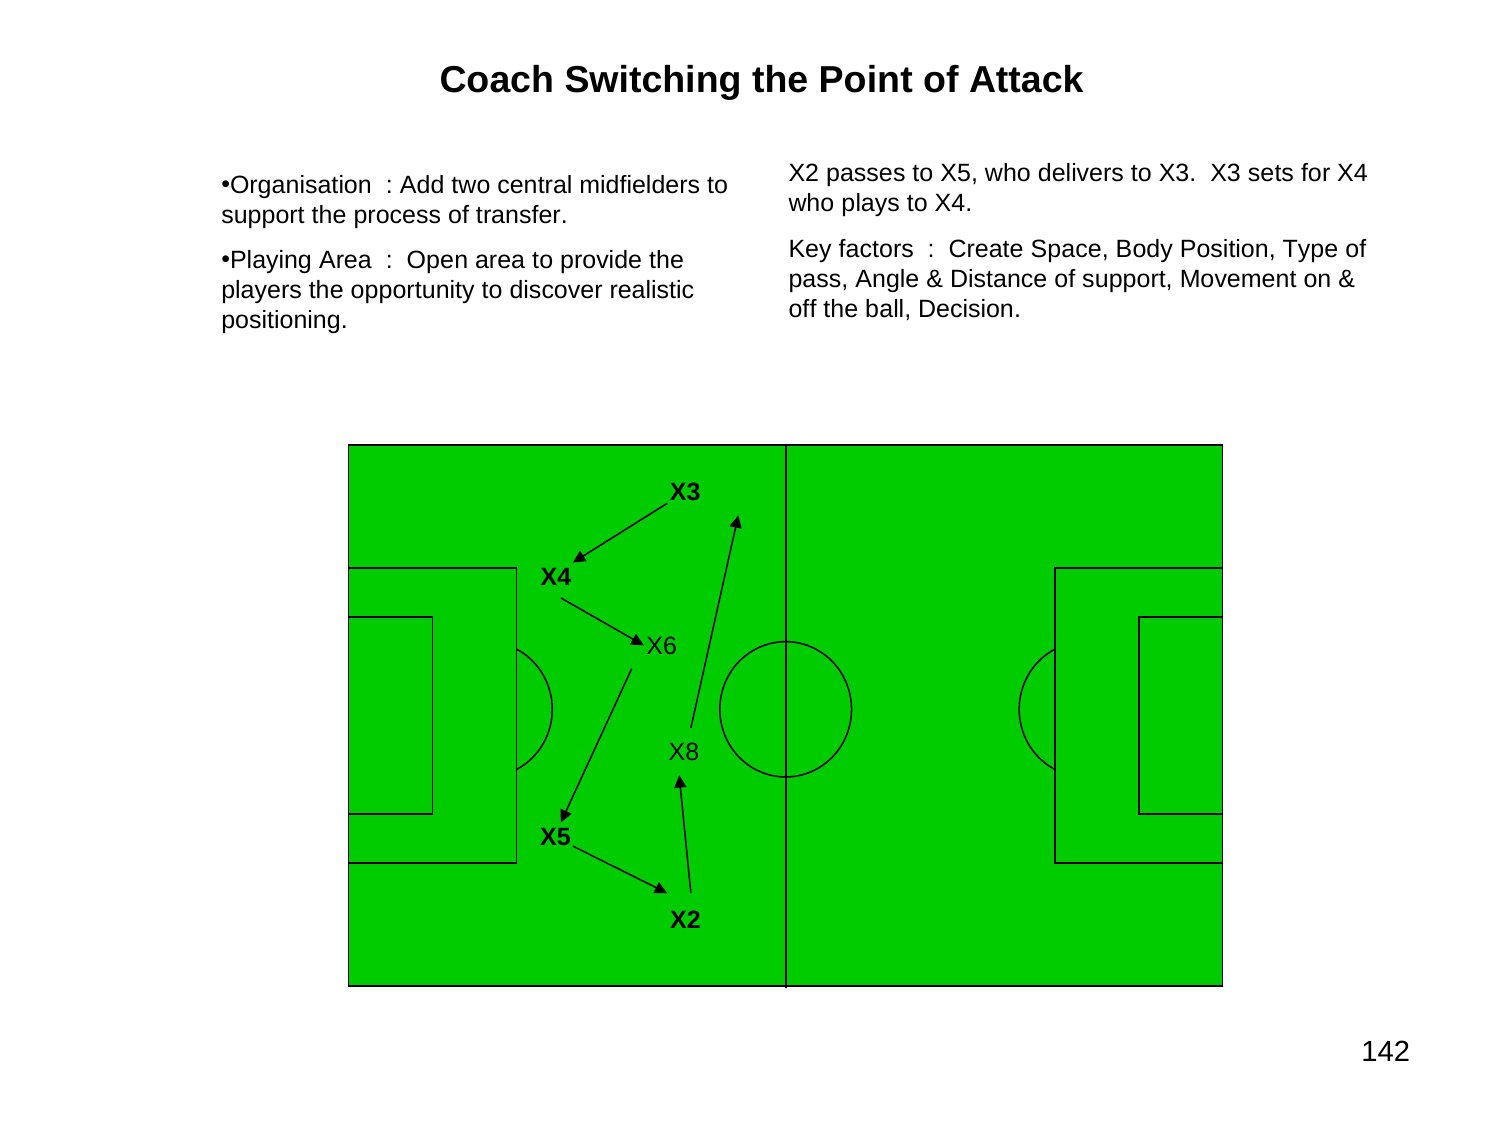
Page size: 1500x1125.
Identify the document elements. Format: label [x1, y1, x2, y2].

text_box [206, 47, 1388, 342]
text_box [348, 444, 1223, 988]
text_box [1074, 1024, 1425, 1103]
